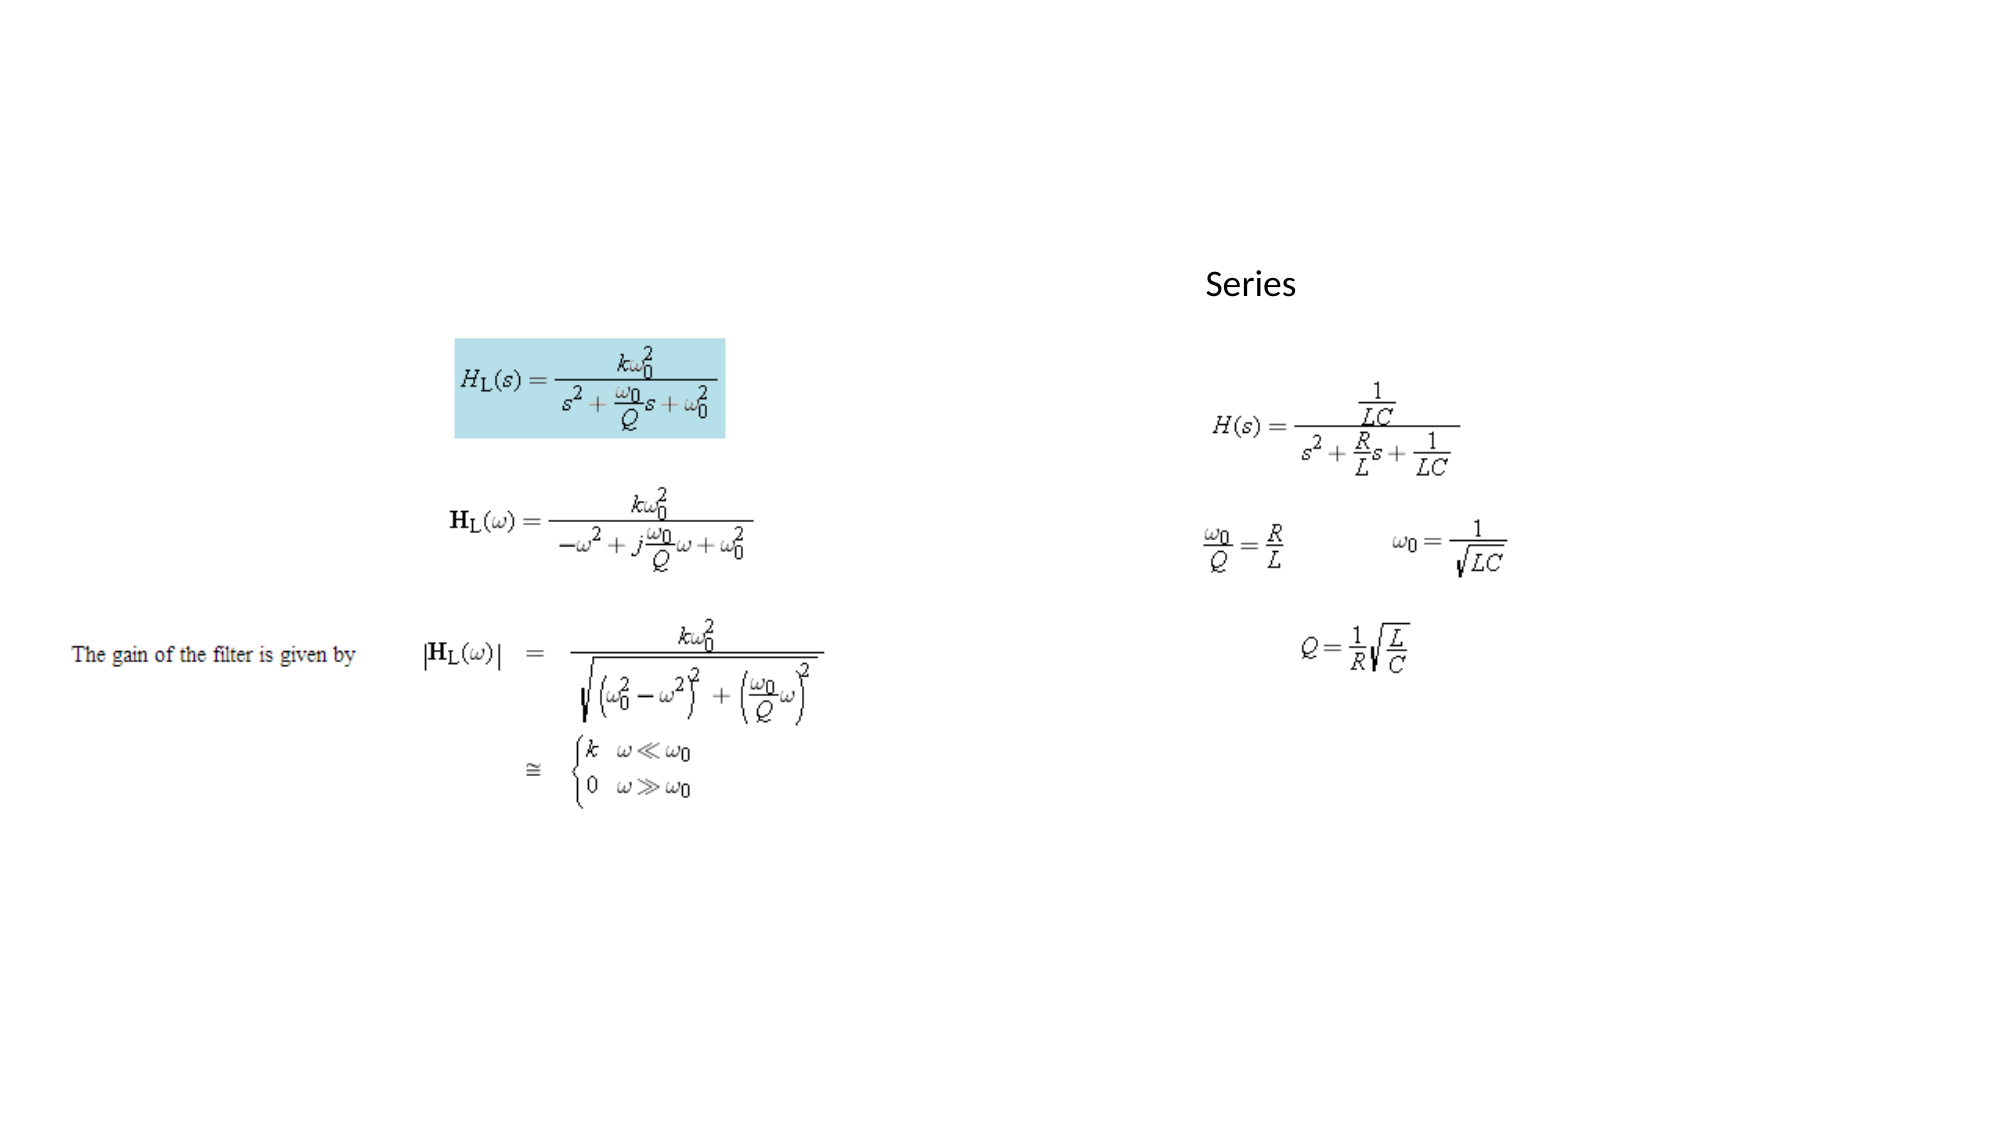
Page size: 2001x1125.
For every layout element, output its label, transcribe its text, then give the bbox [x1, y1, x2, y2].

picture [62, 315, 873, 834]
picture [1141, 352, 1553, 703]
text_box Series [1190, 251, 1525, 312]
